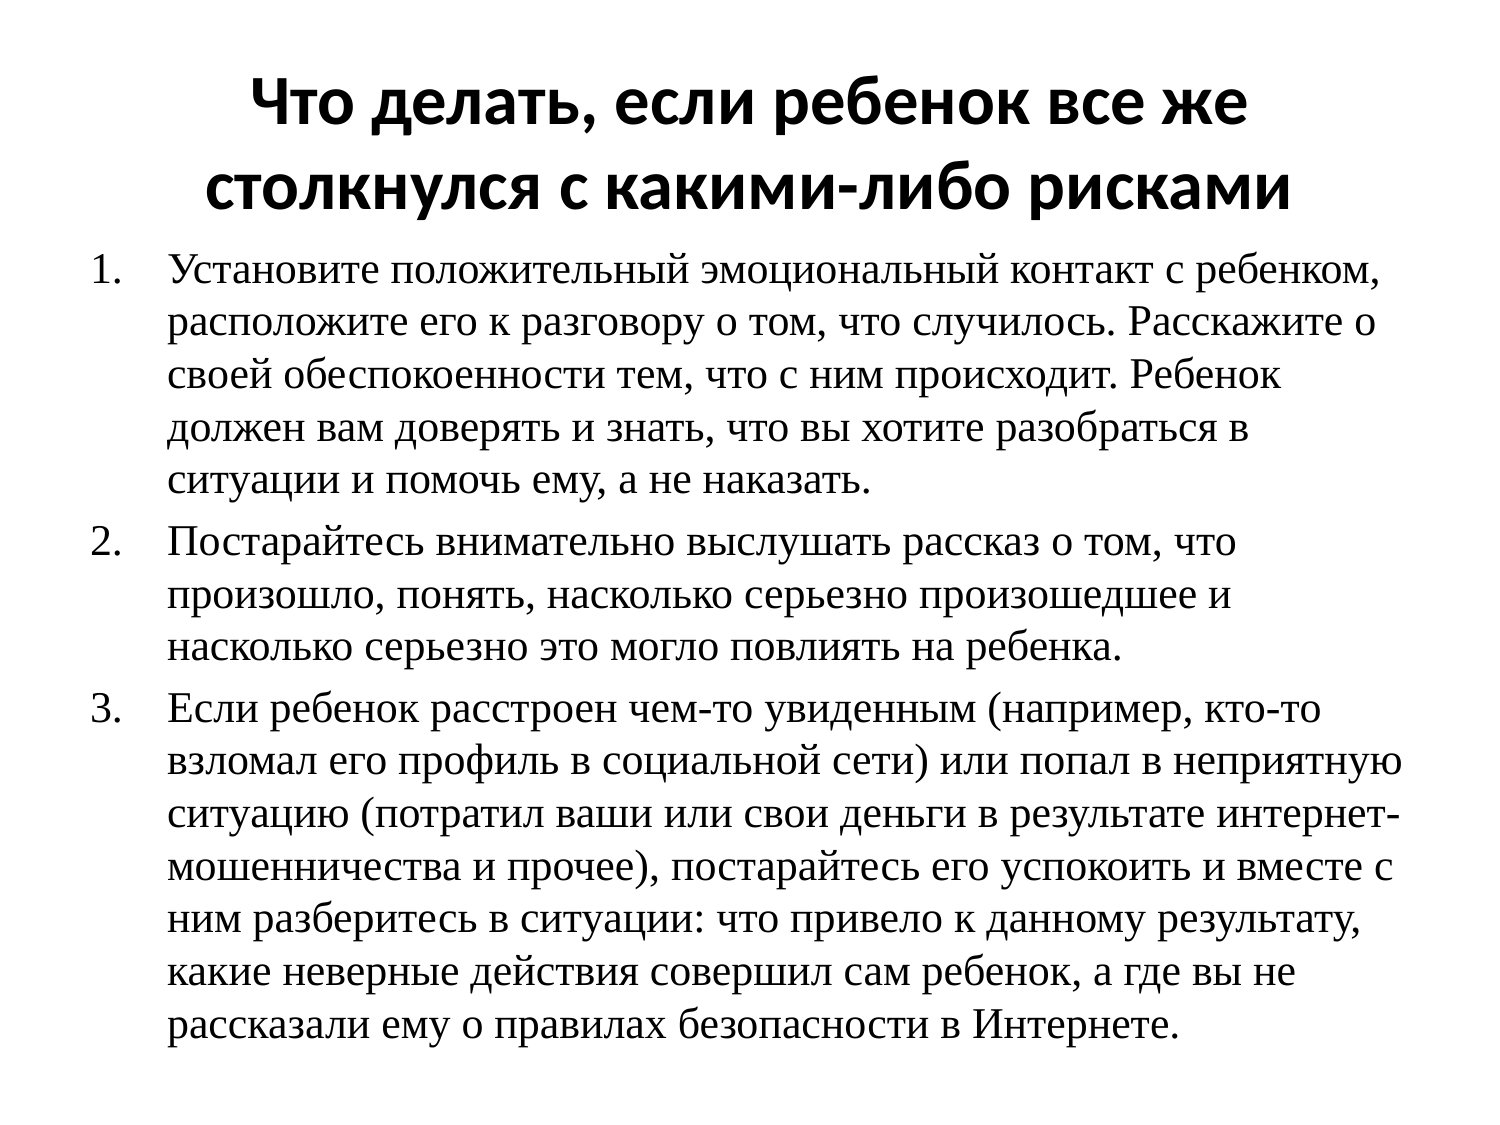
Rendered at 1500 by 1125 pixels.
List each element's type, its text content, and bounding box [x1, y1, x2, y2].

list Установите положительный эмоциональный контакт с ребенком, расположите его к разговору о том, что случилось. Расскажите о своей обеспокоенности тем, что с ним происходит. Ребенок должен вам доверять и знать, что вы хотите разобраться в ситуации и помочь ему, а не наказать. Постарайтесь внимательно выслушать рассказ о том, что произошло, понять, насколько серьезно произошедшее и насколько серьезно это могло повлиять на ребенка. Если ребенок расстроен чем-то увиденным (например, кто-то взломал его профиль в социальной сети) или попал в неприятную ситуацию (потратил ваши или свои деньги в результате интернет-мошенничества и прочее), постарайтесь его успокоить и вместе с ним разберитесь в ситуации: что привело к данному результату, какие неверные действия совершил сам ребенок, а где вы не рассказали ему о правилах безопасности в Интернете. [75, 231, 1425, 1083]
title Что делать, если ребенок все же столкнулся с какими-либо рисками [75, 45, 1425, 231]
